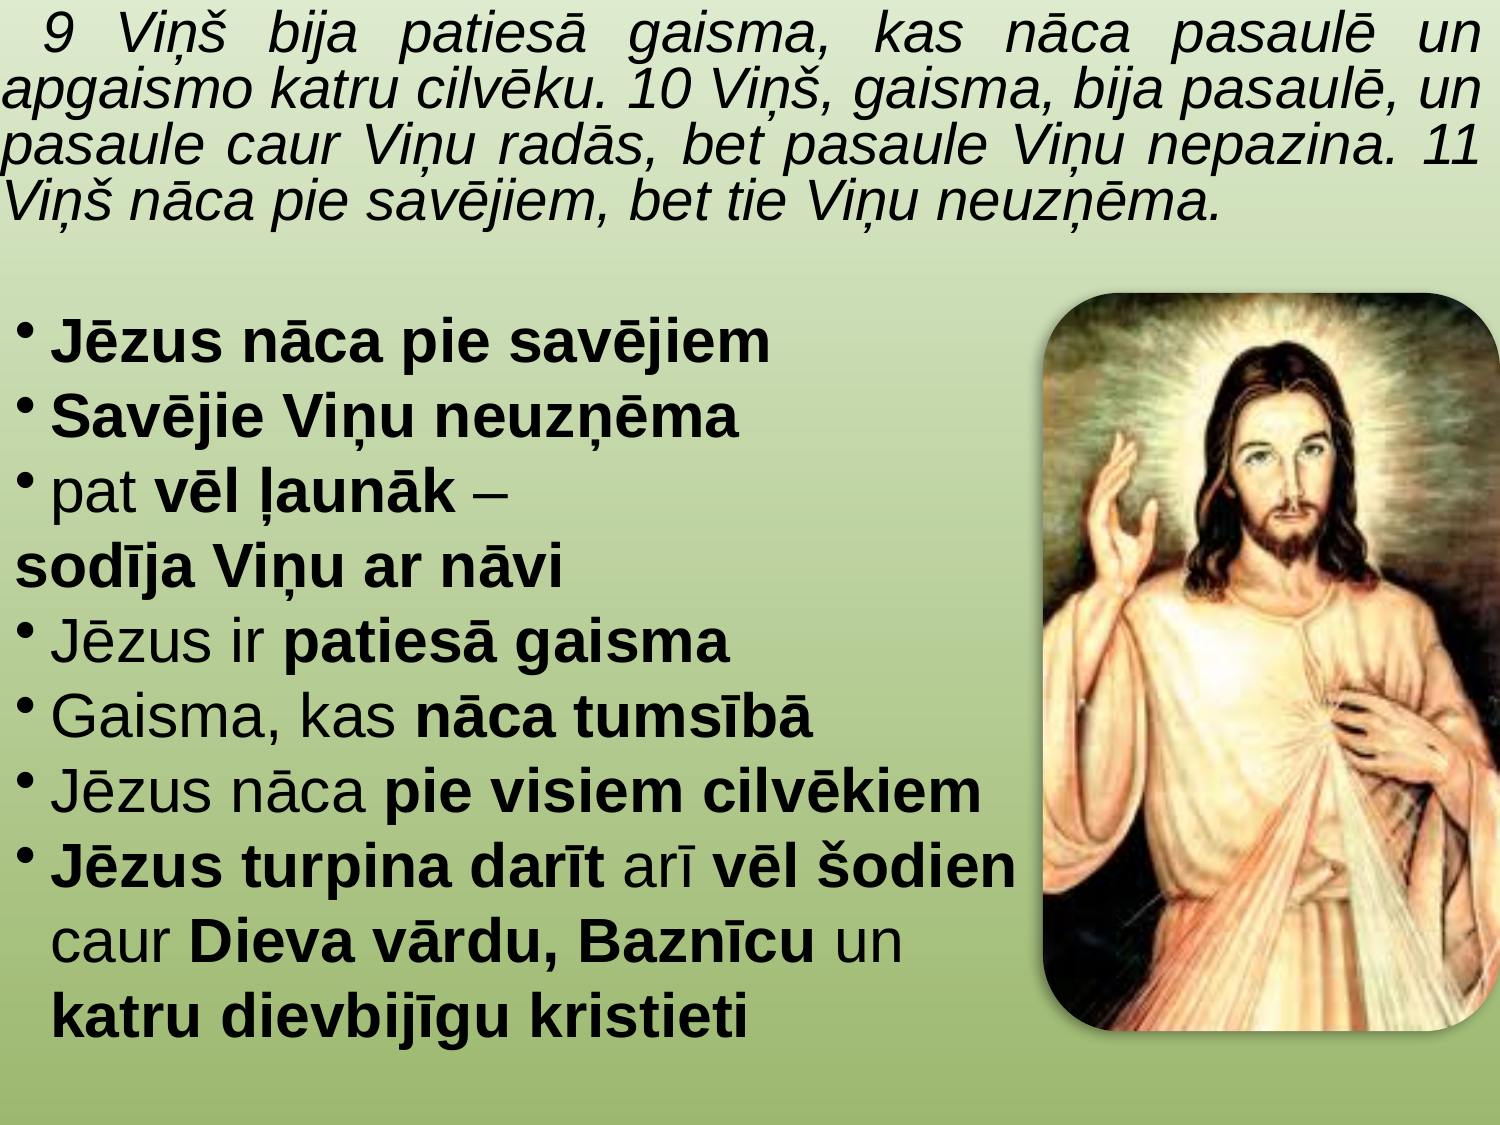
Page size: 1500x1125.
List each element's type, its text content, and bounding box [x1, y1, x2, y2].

picture [1042, 292, 1500, 1032]
list . 9 Viņš bija patiesā gaisma, kas nāca pasaulē un apgaismo katru cilvēku. 10 Viņš, gaisma, bija pasaulē, un pasaule caur Viņu radās, bet pasaule Viņu nepazina. 11 Viņš nāca pie savējiem, bet tie Viņu neuzņēma. [0, 0, 1500, 210]
text_box Jēzus nāca pie savējiem Savējie Viņu neuzņēma pat vēl ļaunāk – sodīja Viņu ar nāvi Jēzus ir patiesā gaisma Gaisma, kas nāca tumsībā Jēzus nāca pie visiem cilvēkiem Jēzus turpina darīt arī vēl šodien caur Dieva vārdu, Baznīcu un katru dievbijīgu kristieti [0, 292, 1067, 1092]
